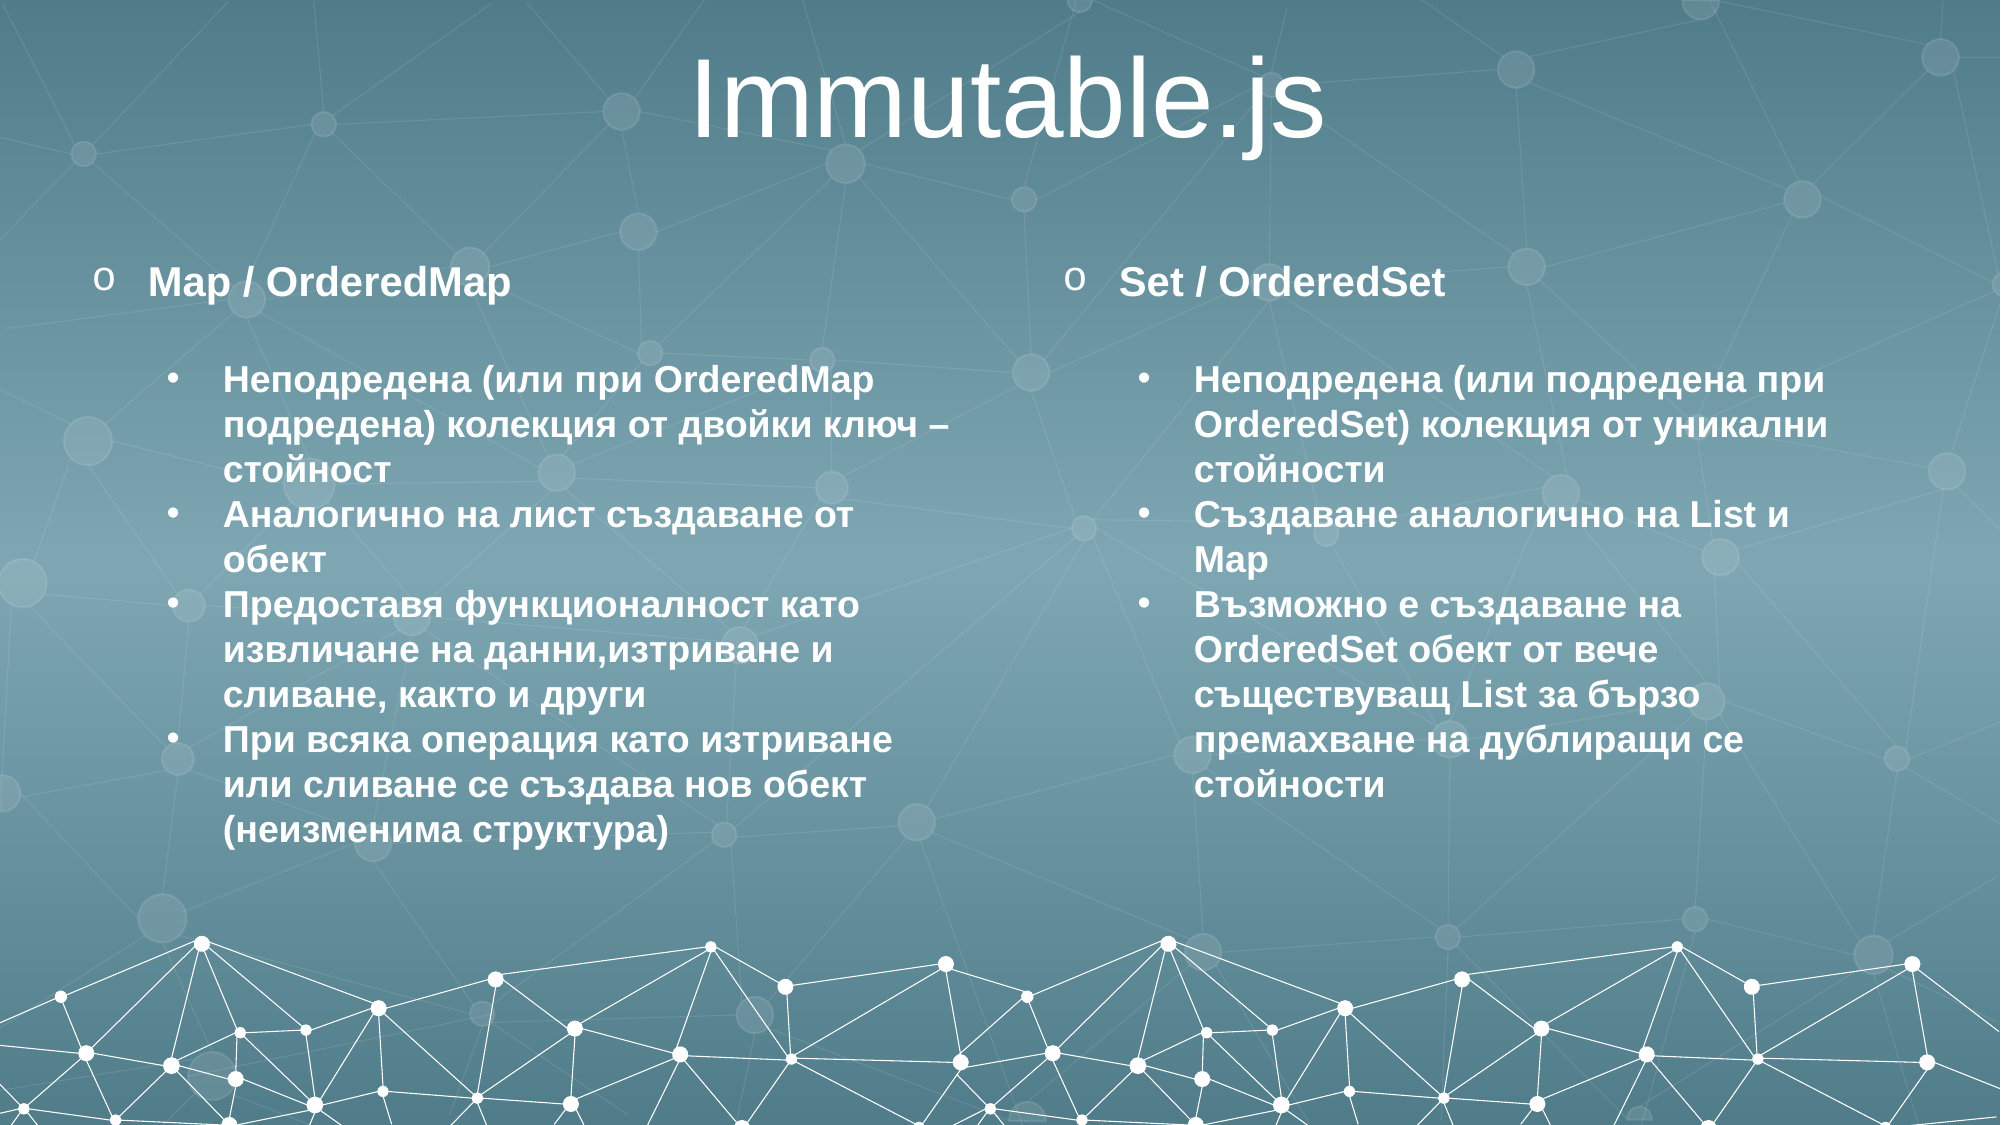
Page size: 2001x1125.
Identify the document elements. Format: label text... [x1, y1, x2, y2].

text_box Map / OrderedMap Неподреденa (или при OrderedMap подреденa) колекция от двойки ключ – стойност Аналогично на лист създаване от обект Предоставя функционалност като извличане на данни,изтриване и сливане, както и други При всяка операция като изтриване или сливане се създава нов обект (неизменима структура) [76, 247, 970, 858]
text_box Immutable.js [674, 17, 1365, 167]
text_box Set / OrderedSet Неподредена (или подредена при OrderedSet) колекция от уникални стойности Създаване аналогично на List и Map Възможно е създаване на OrderedSet обект от вече съществуващ List за бързо премахване на дублиращи се стойности [1047, 247, 1868, 813]
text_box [0, 936, 2000, 1125]
